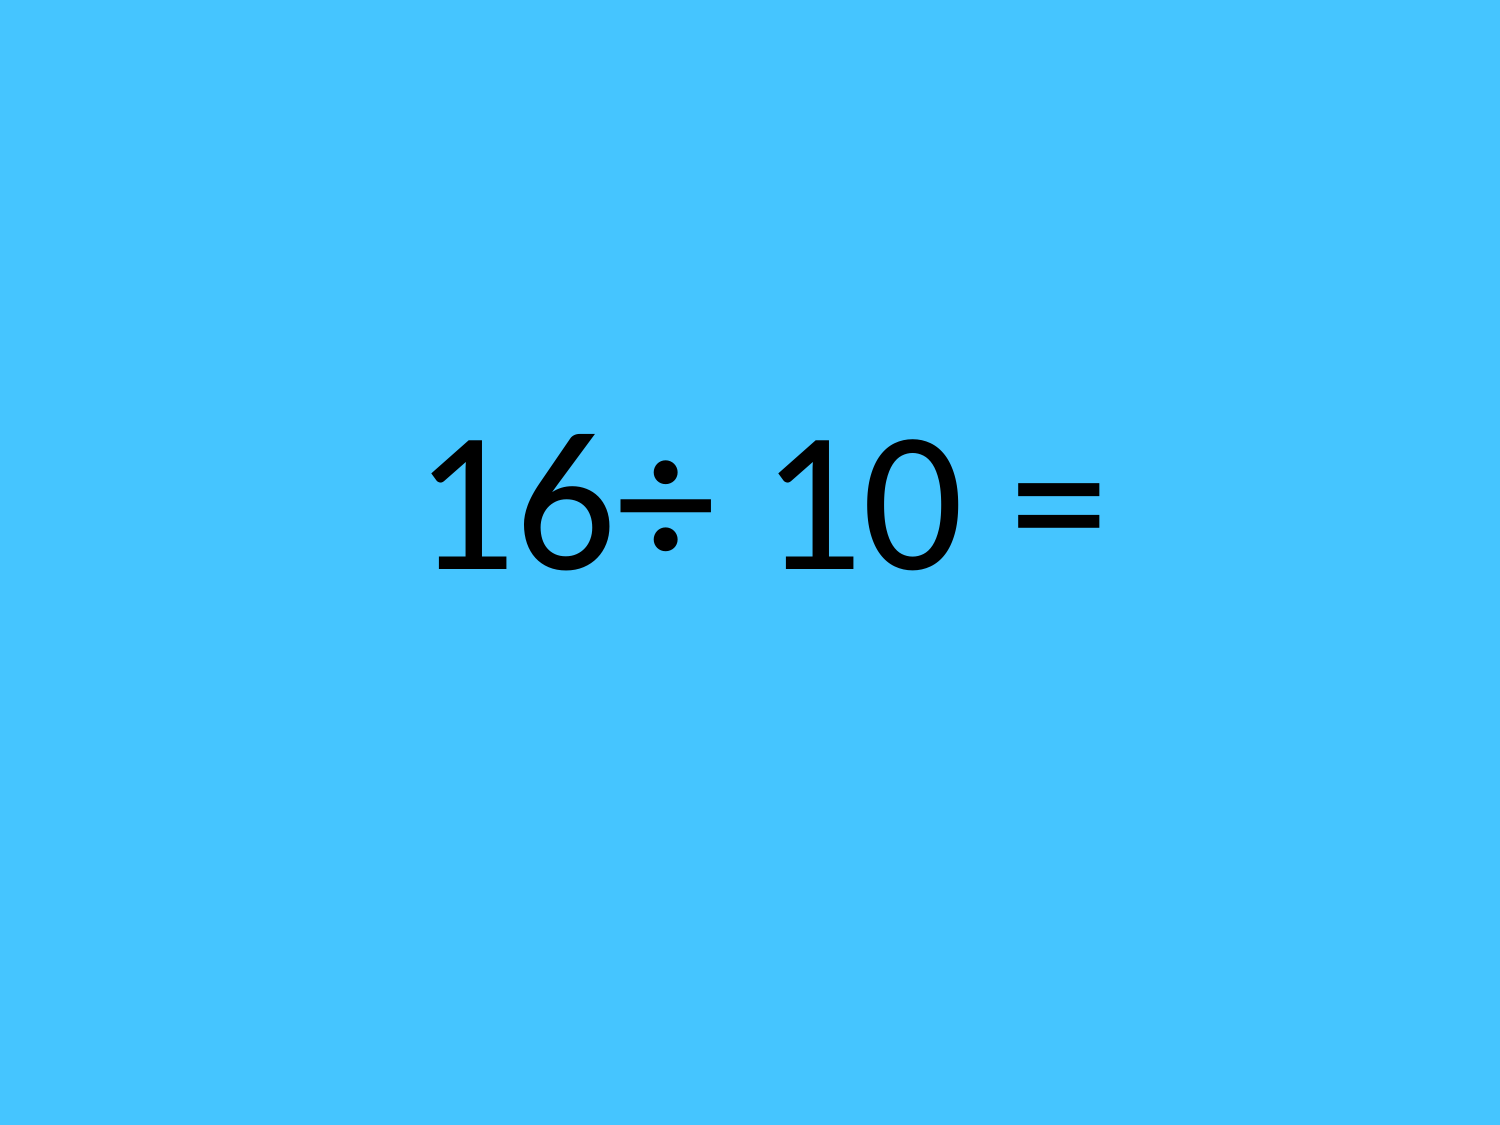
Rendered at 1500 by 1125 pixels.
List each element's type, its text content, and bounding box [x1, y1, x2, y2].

text_box 16÷ 10 = [399, 362, 1138, 618]
